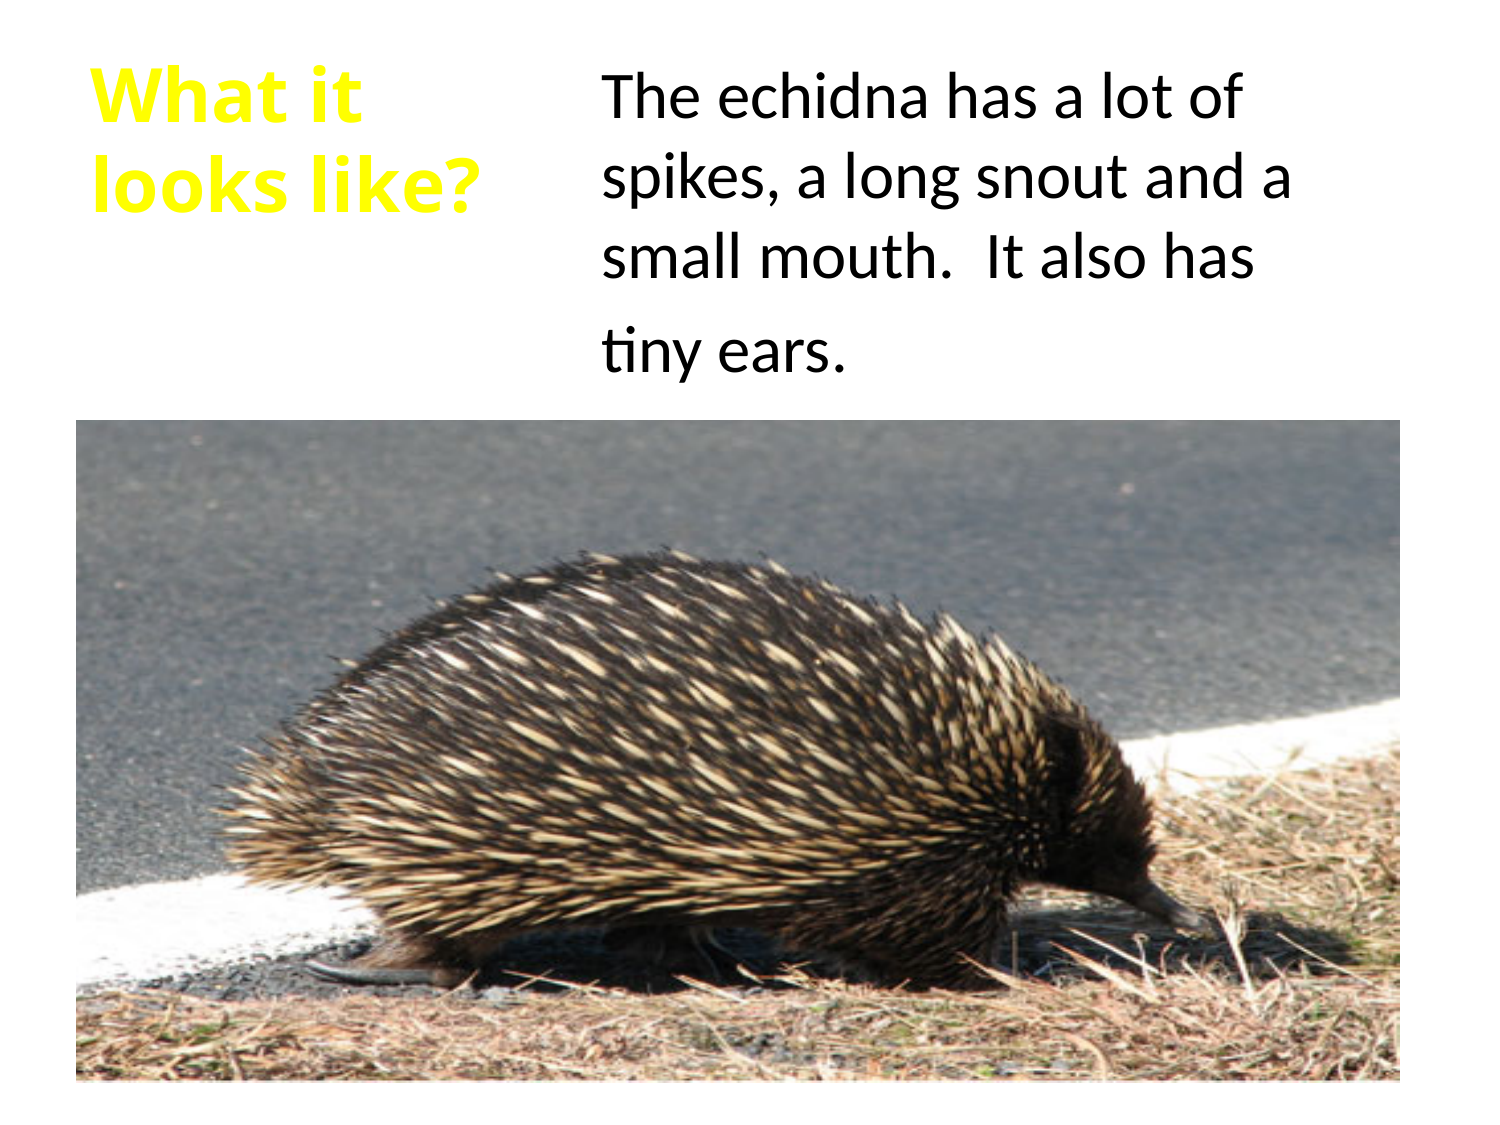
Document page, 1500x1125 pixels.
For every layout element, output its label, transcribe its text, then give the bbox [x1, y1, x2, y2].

title What it looks like? [75, 44, 569, 236]
picture [76, 420, 1400, 1083]
list The echidna has a lot of spikes, a long snout and a small mouth. It also has tiny ears. [586, 44, 1425, 1005]
